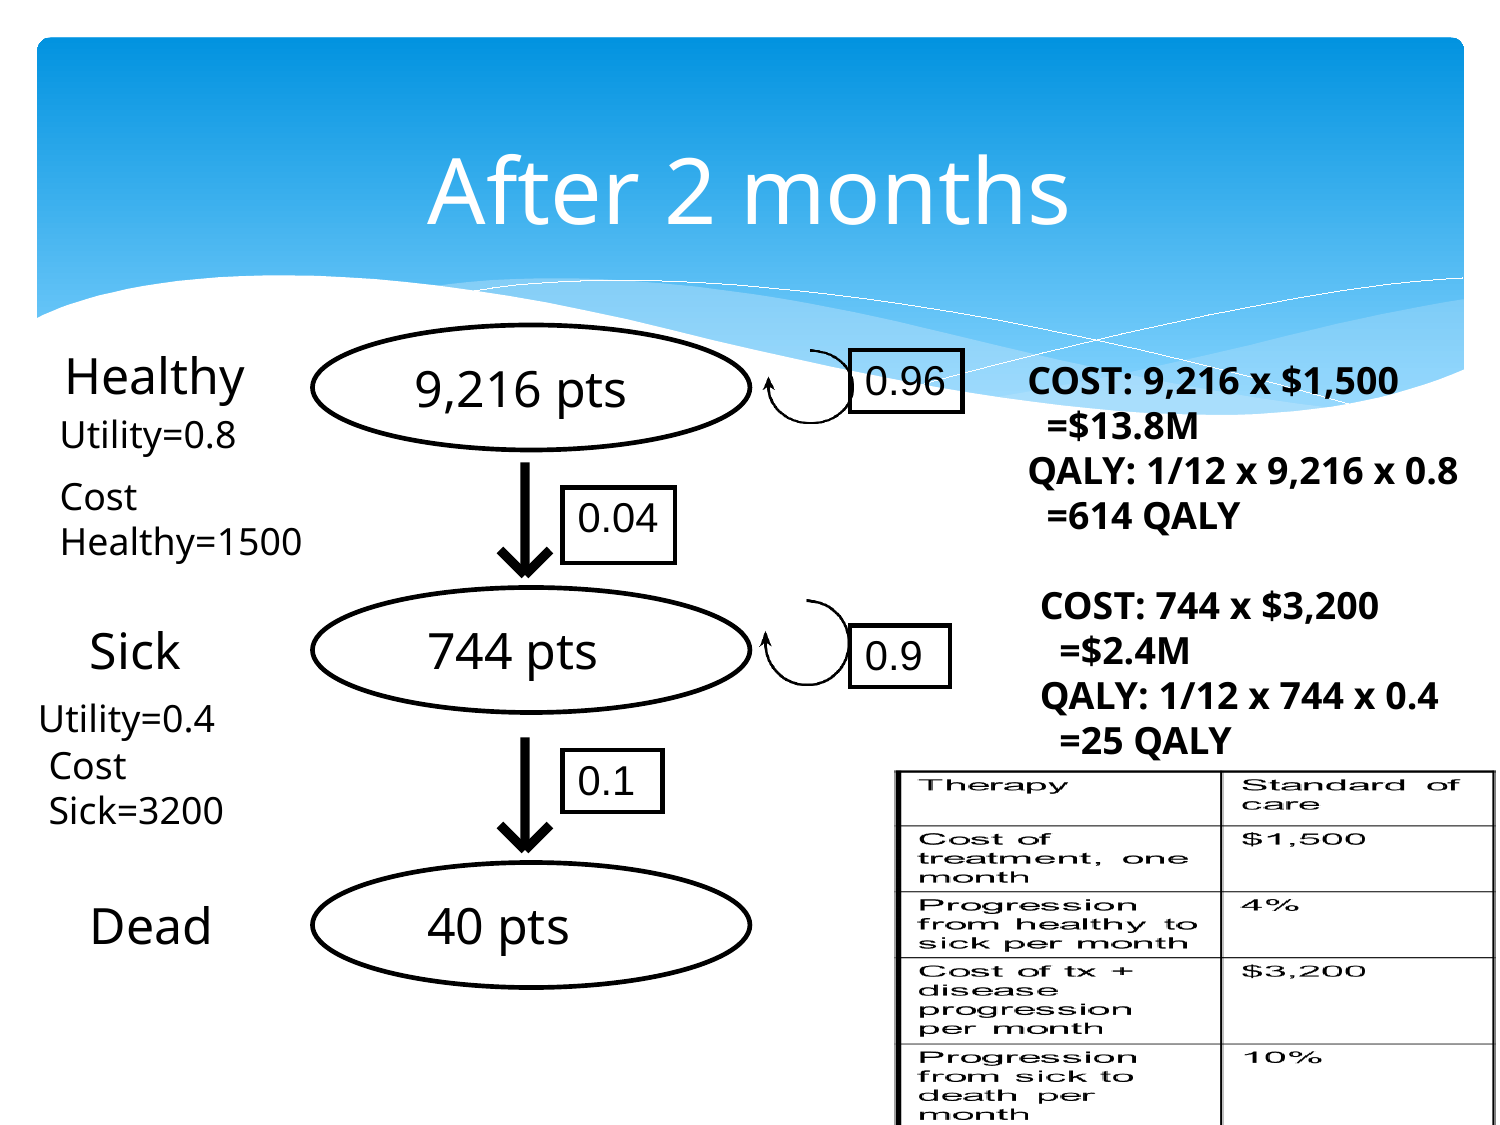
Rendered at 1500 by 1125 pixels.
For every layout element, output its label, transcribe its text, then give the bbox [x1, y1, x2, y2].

text_box [312, 324, 750, 451]
text_box 744 pts [412, 612, 663, 688]
text_box Cost Sick=3200 [33, 734, 239, 840]
table_header 0.04 [565, 490, 673, 561]
text_box Dead [74, 887, 238, 963]
text_box 9,216 pts [399, 349, 700, 425]
picture [891, 769, 1500, 1125]
table_header 0.1 [565, 752, 660, 810]
title After 2 months [75, 75, 1425, 300]
text_box [312, 862, 750, 988]
text_box Utility=0.4 [23, 687, 231, 748]
table_header 0.9 [856, 628, 948, 685]
text_box Healthy [50, 337, 300, 413]
text_box Utility=0.8 [44, 403, 252, 464]
text_box Sick [74, 612, 288, 688]
text_box 40 pts [412, 887, 638, 963]
text_box [312, 587, 750, 713]
text_box COST: 9,216 x $1,500 =$13.8M QALY: 1/12 x 9,216 x 0.8 =614 QALY [1012, 349, 1500, 545]
text_box COST: 744 x $3,200 =$2.4M QALY: 1/12 x 744 x 0.4 =25 QALY [1025, 574, 1500, 769]
text_box Cost Healthy=1500 [44, 465, 318, 571]
picture [759, 599, 851, 687]
table_header 0.96 [857, 352, 960, 410]
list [762, 349, 854, 425]
